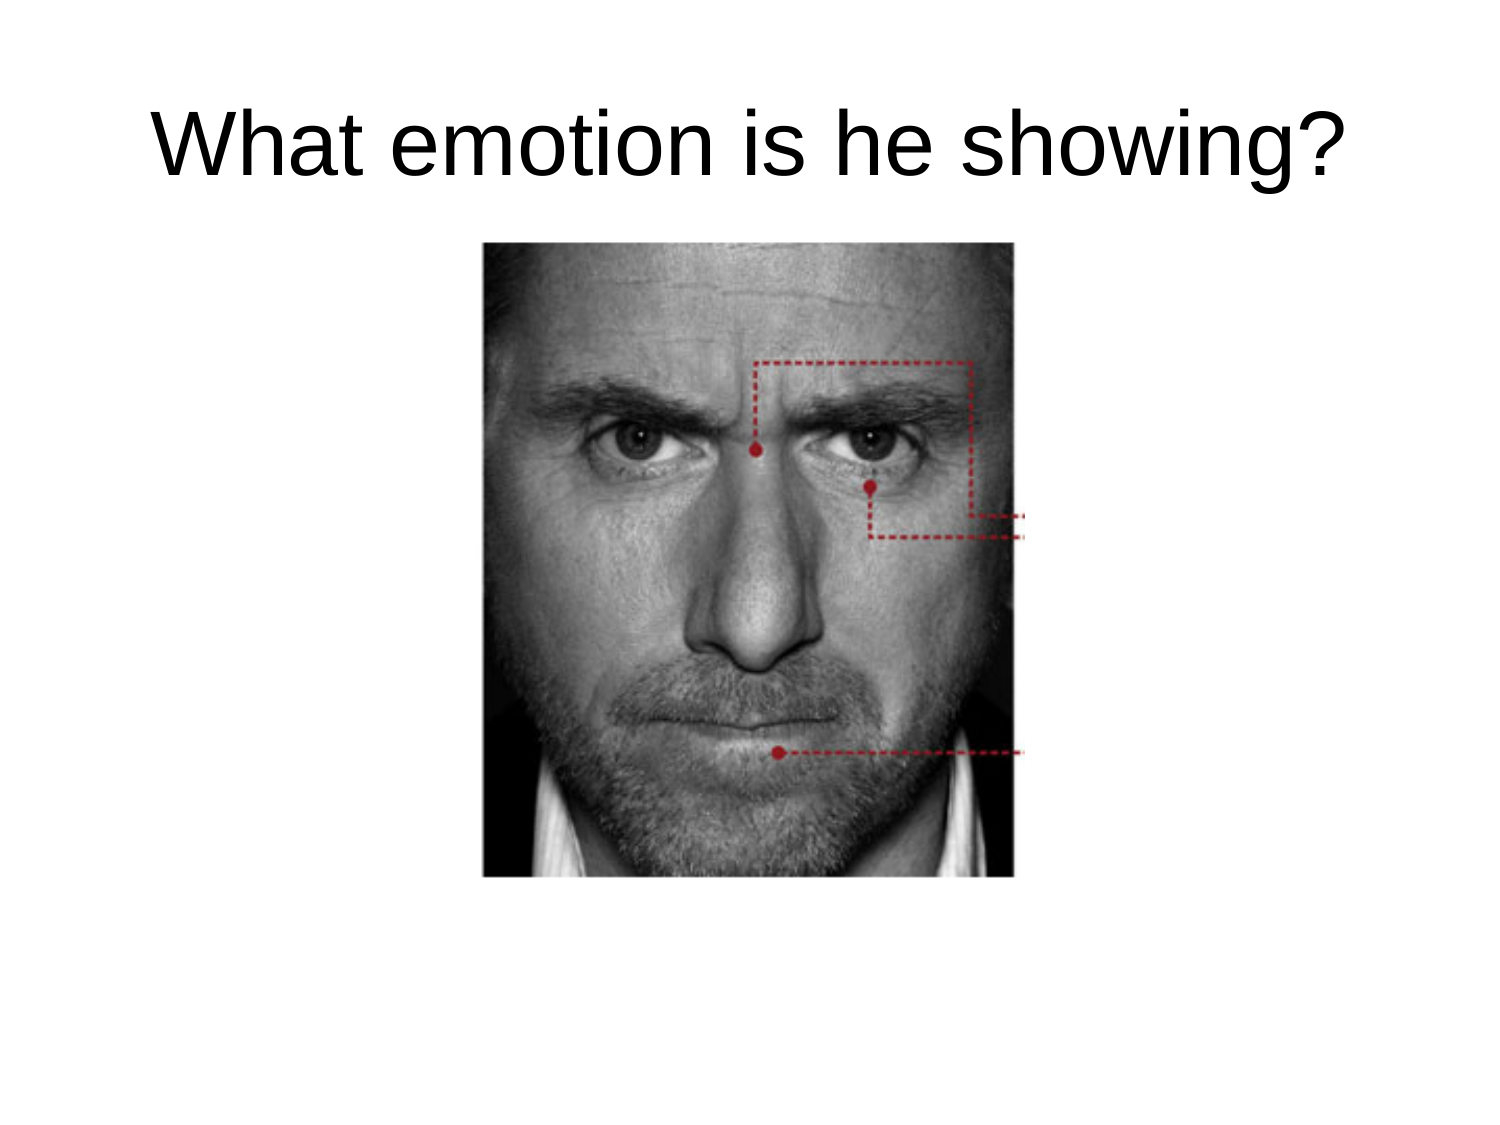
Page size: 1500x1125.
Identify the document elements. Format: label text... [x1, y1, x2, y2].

picture [474, 239, 1026, 886]
title What emotion is he showing? [75, 45, 1425, 233]
